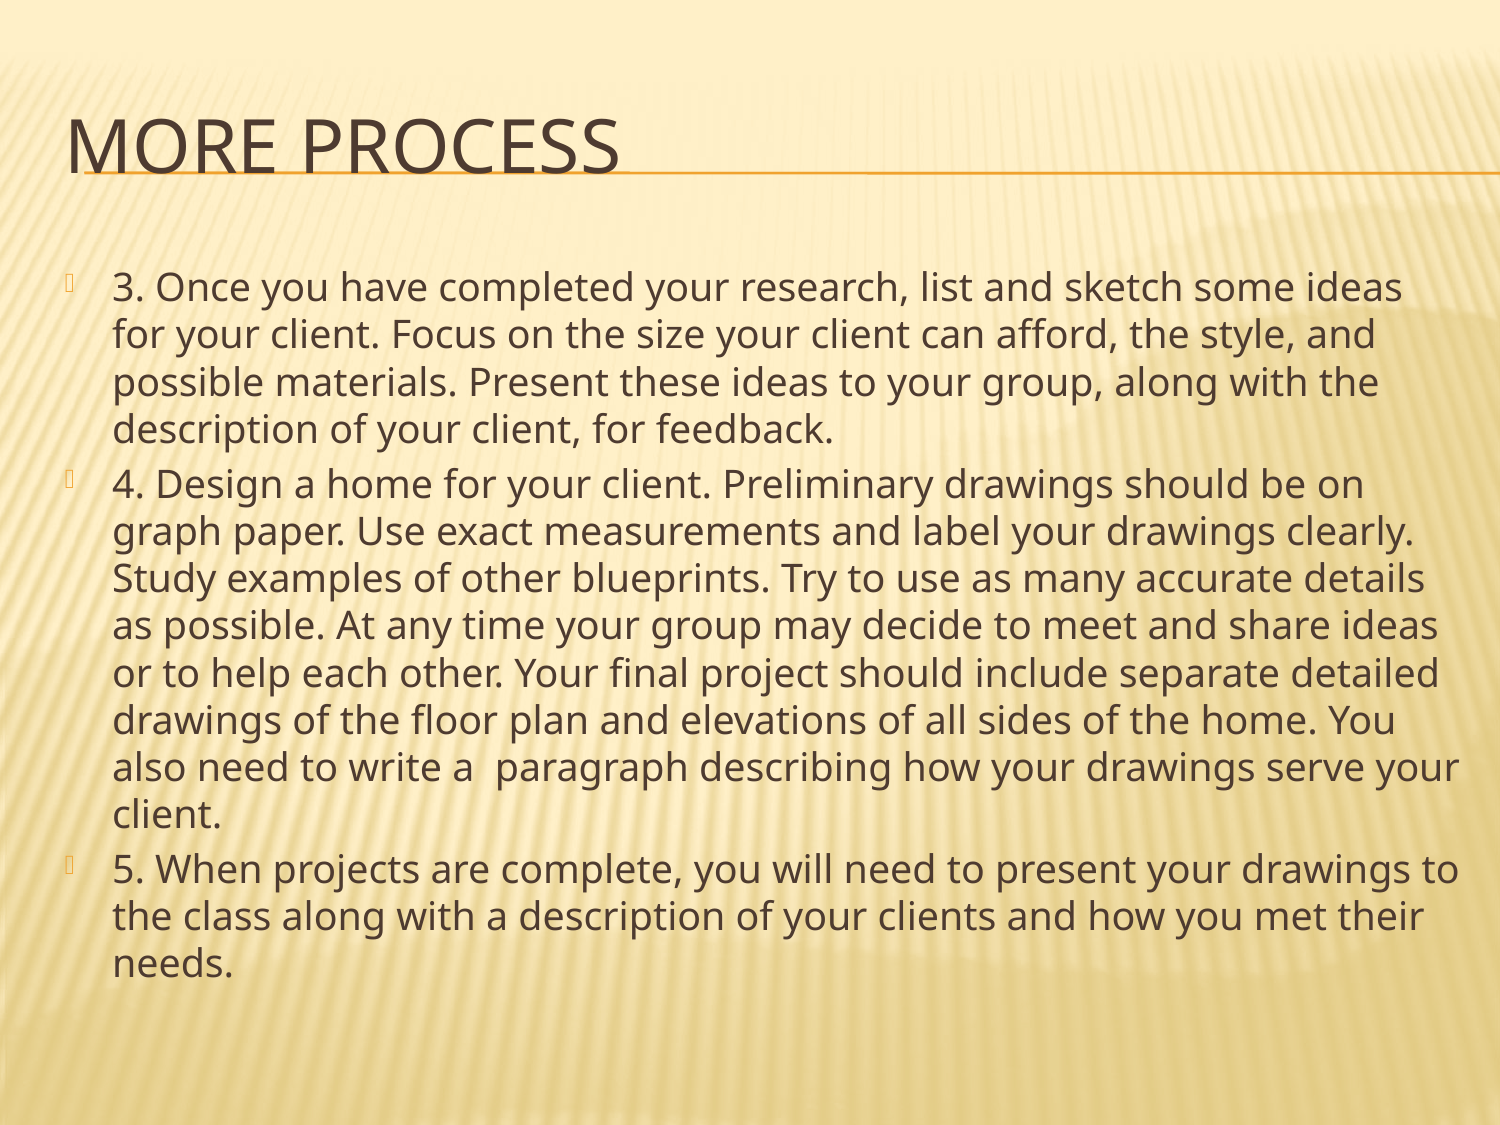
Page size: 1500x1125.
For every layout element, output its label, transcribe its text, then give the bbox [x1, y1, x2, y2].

list 3. Once you have completed your research, list and sketch some ideas for your client. Focus on the size your client can afford, the style, and possible materials. Present these ideas to your group, along with the description of your client, for feedback. 4. Design a home for your client. Preliminary drawings should be on graph paper. Use exact measurements and label your drawings clearly. Study examples of other blueprints. Try to use as many accurate details as possible. At any time your group may decide to meet and share ideas or to help each other. Your final project should include separate detailed drawings of the floor plan and elevations of all sides of the home. You also need to write a paragraph describing how your drawings serve your client. 5. When projects are complete, you will need to present your drawings to the class along with a description of your clients and how you met their needs. [50, 254, 1475, 998]
title More Process [50, 75, 1475, 213]
